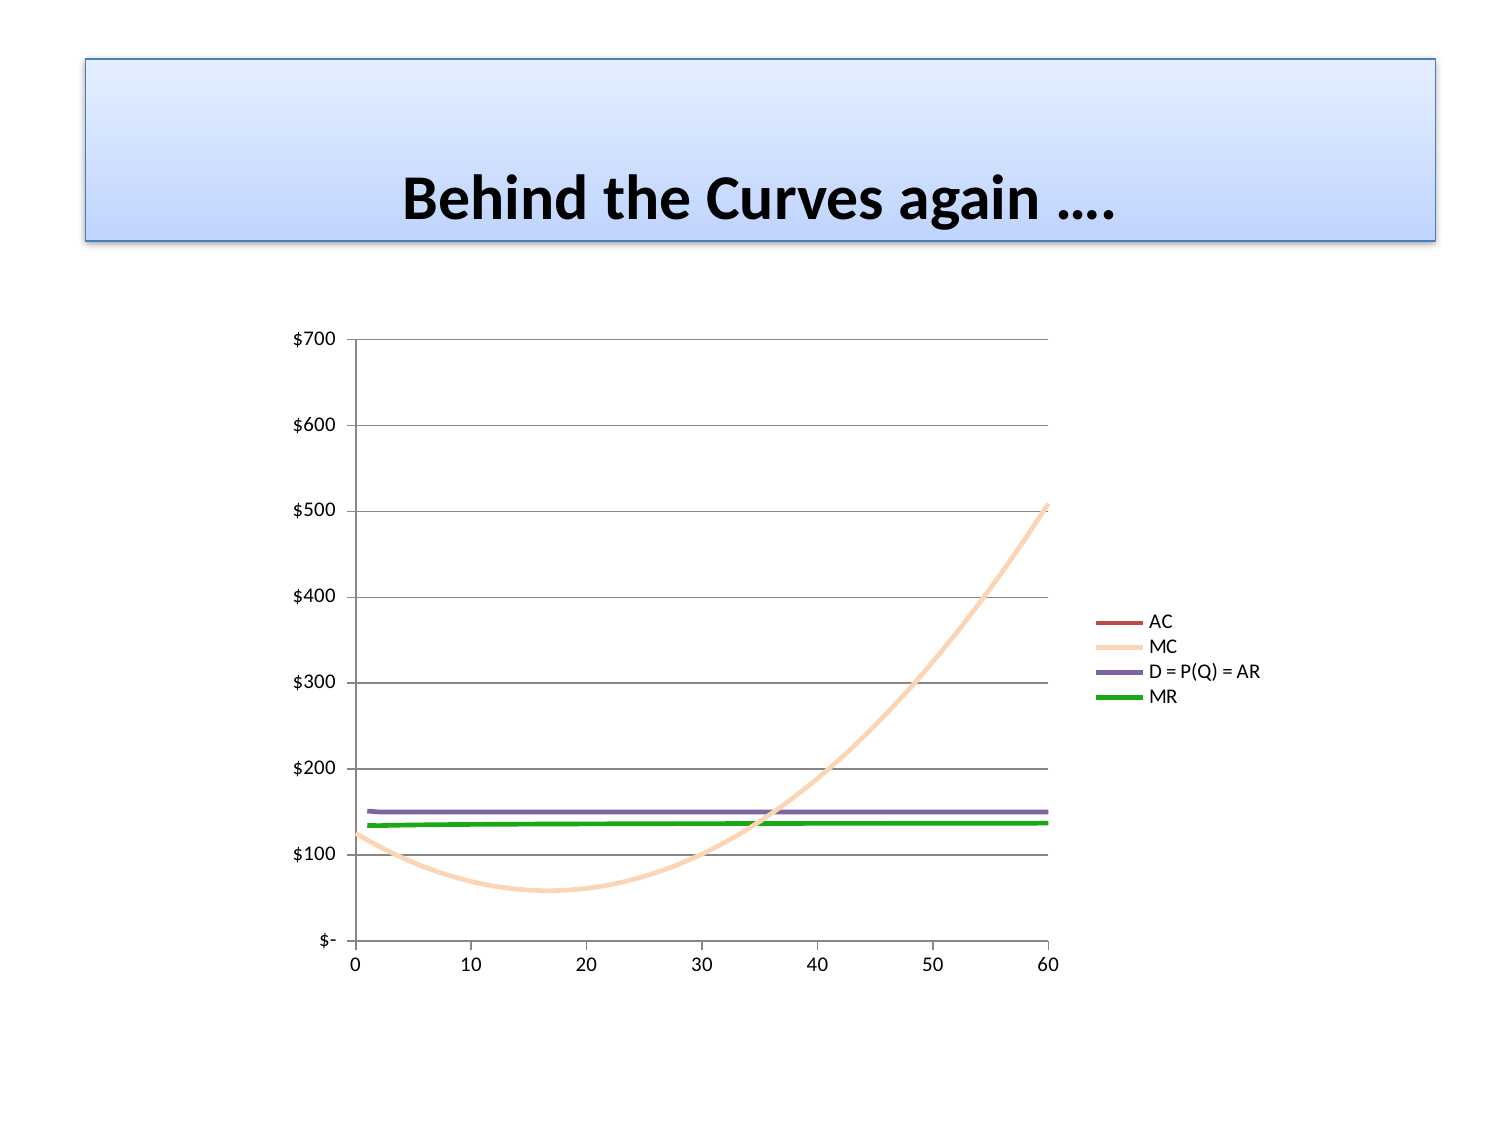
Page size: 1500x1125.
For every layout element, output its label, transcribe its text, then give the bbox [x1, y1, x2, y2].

text_box Behind the Curves again …. [85, 58, 1436, 242]
chart [267, 315, 1271, 990]
